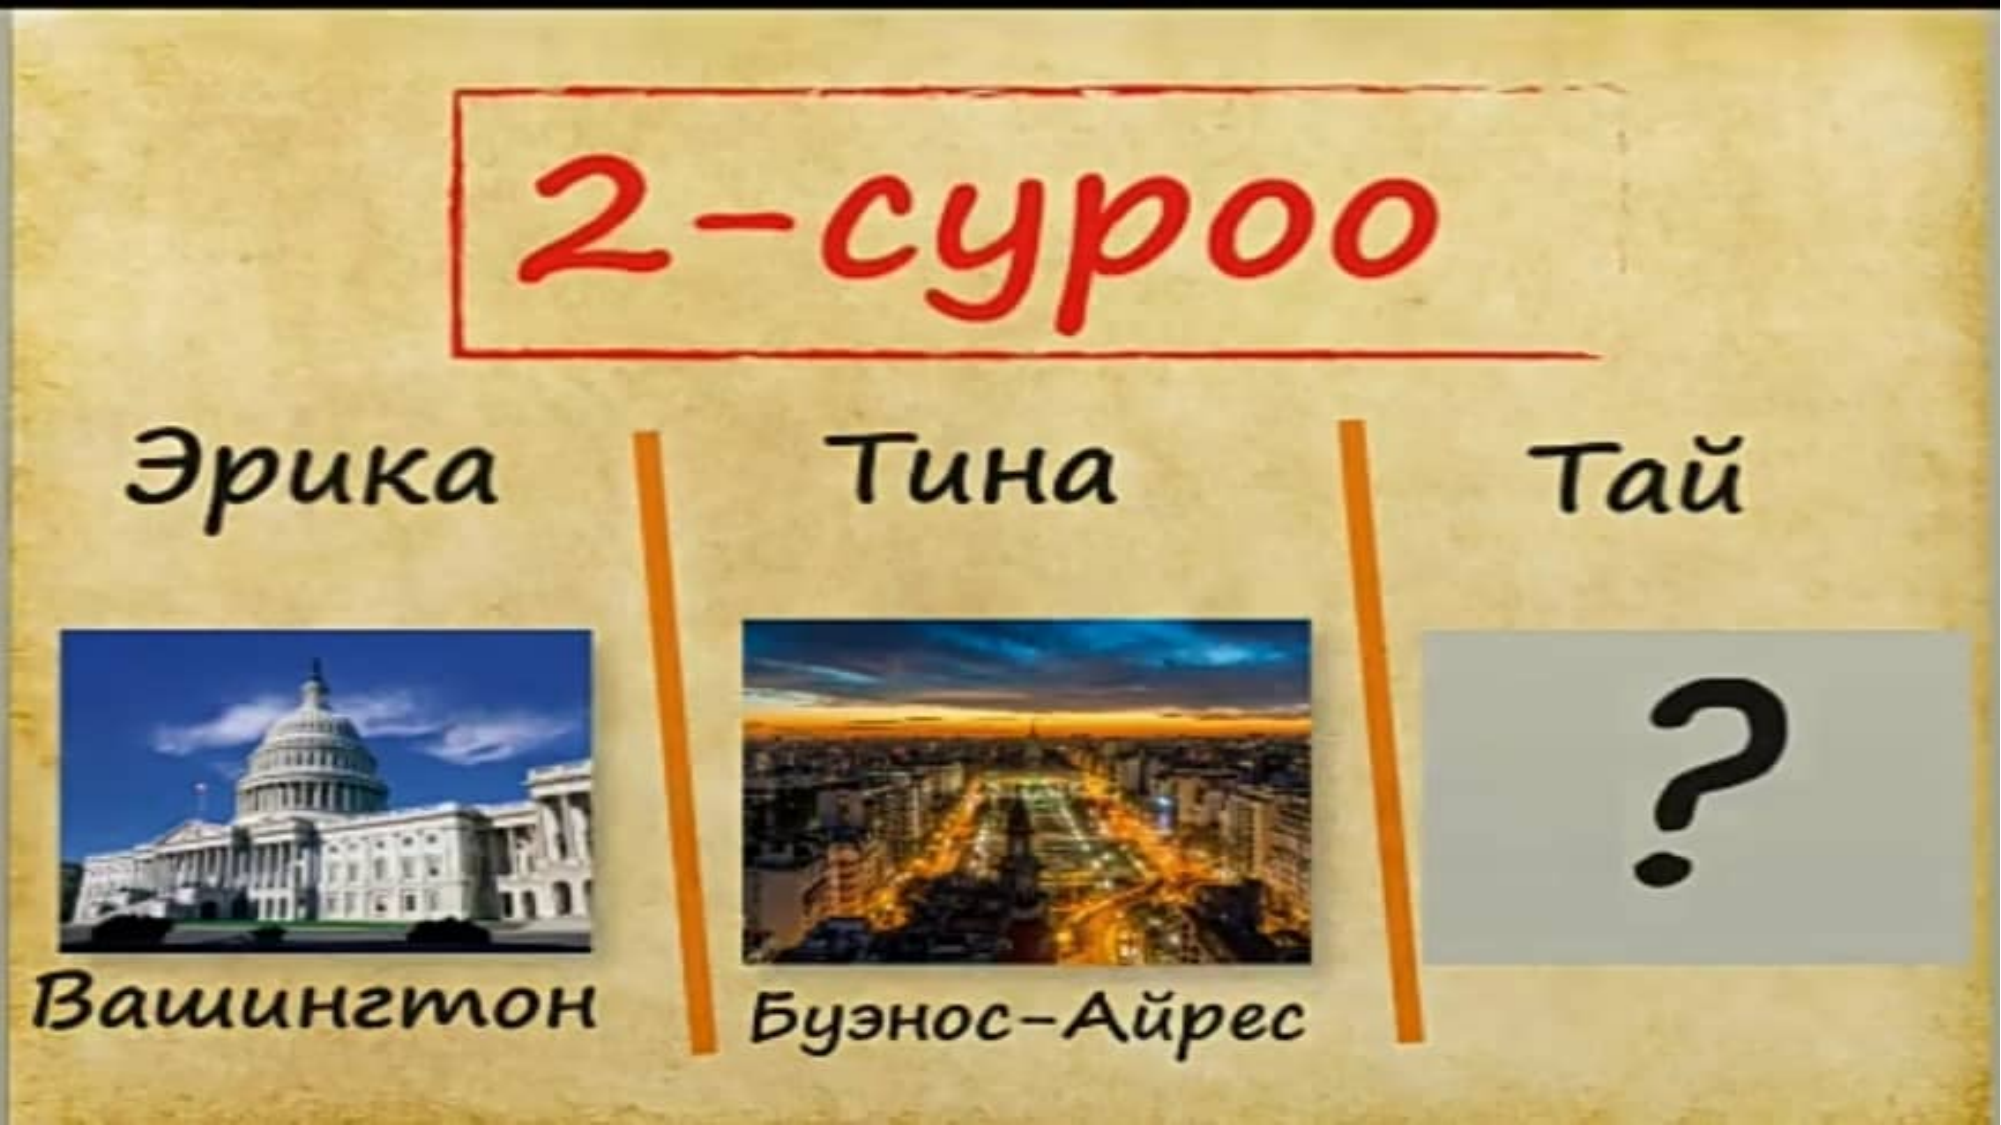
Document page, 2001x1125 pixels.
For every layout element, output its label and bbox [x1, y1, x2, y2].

list [0, 0, 2000, 1125]
